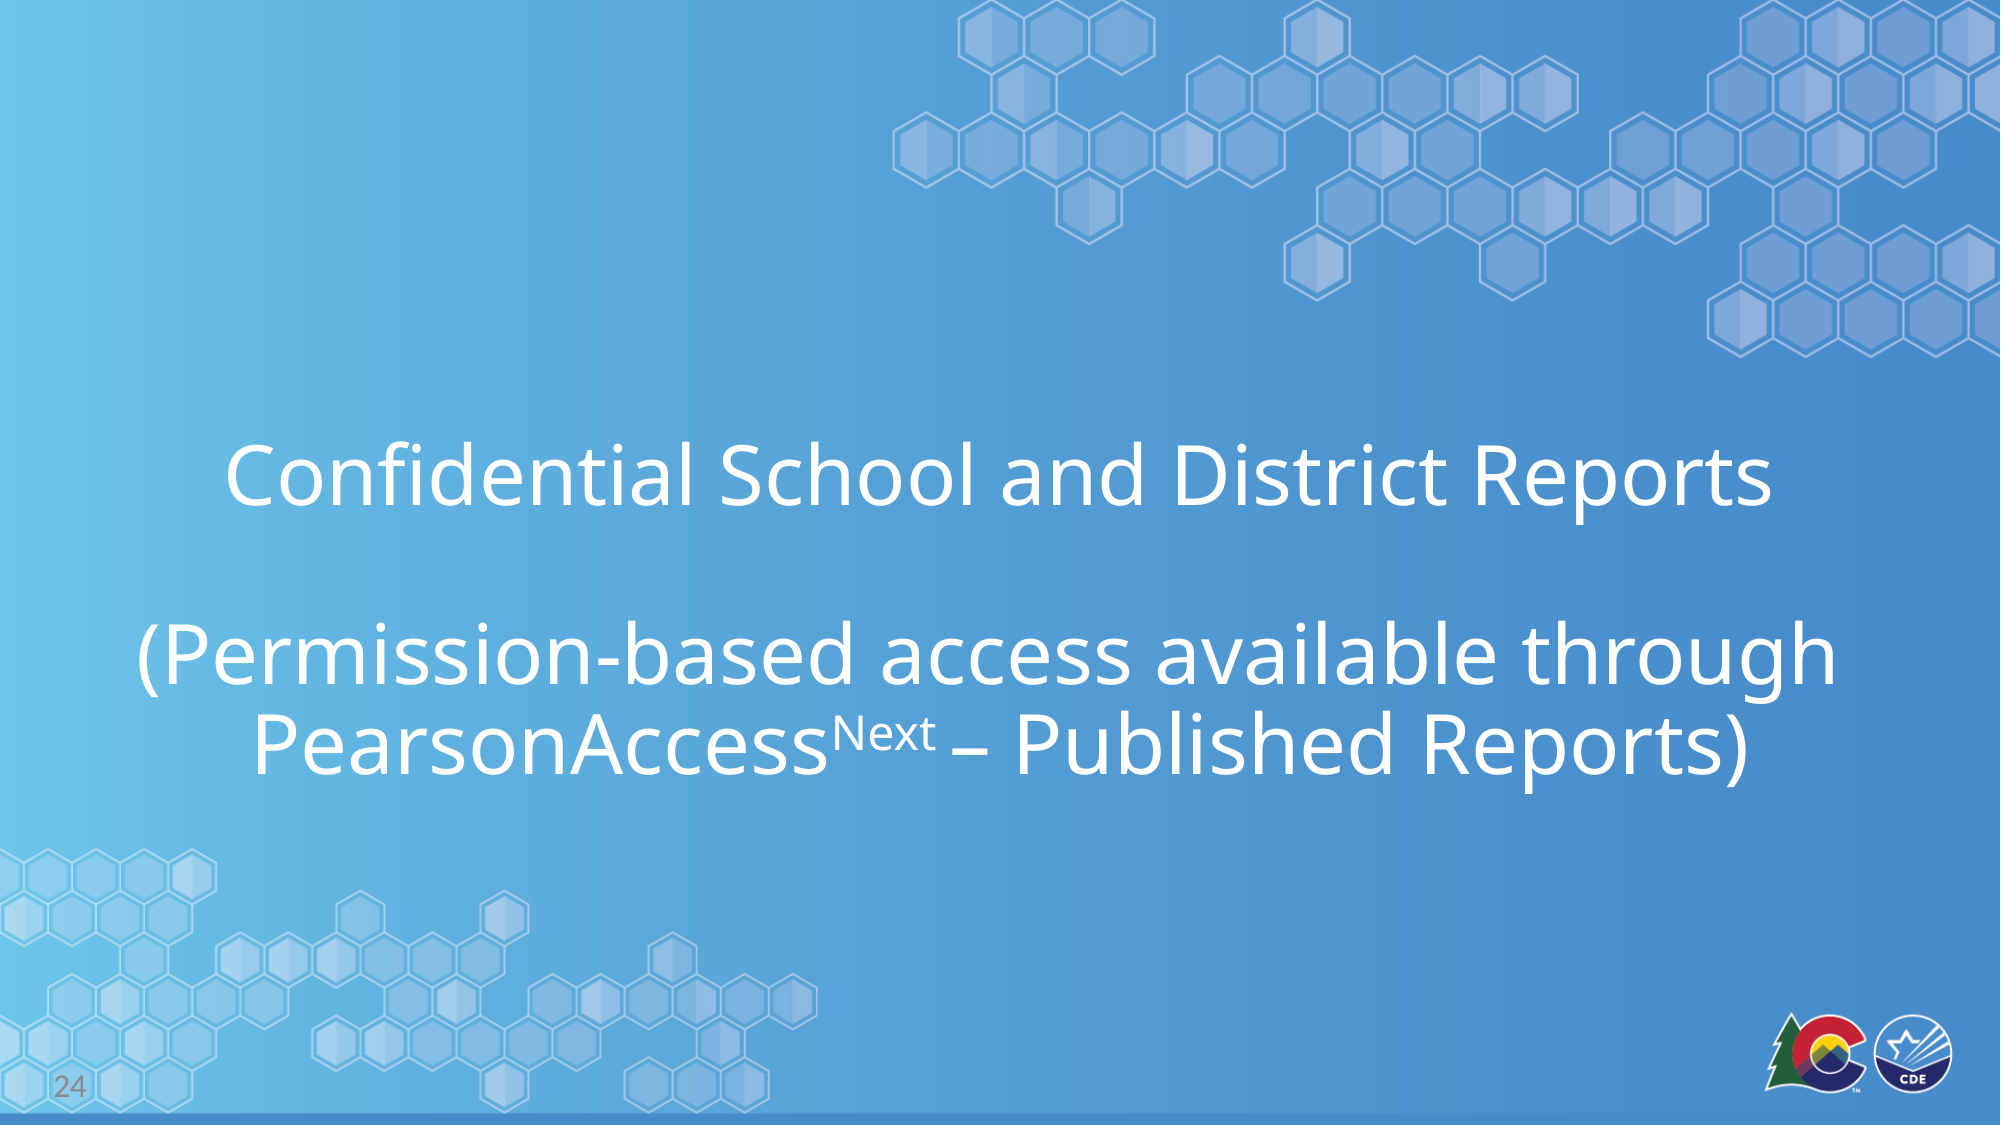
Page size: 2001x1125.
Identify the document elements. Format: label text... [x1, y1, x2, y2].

title Confidential School and District Reports (Permission-based access available through PearsonAccessNext – Published Reports) [0, 425, 2000, 810]
picture [0, 810, 2000, 1125]
picture [0, 0, 2000, 425]
slide_number 24 [38, 1054, 489, 1115]
